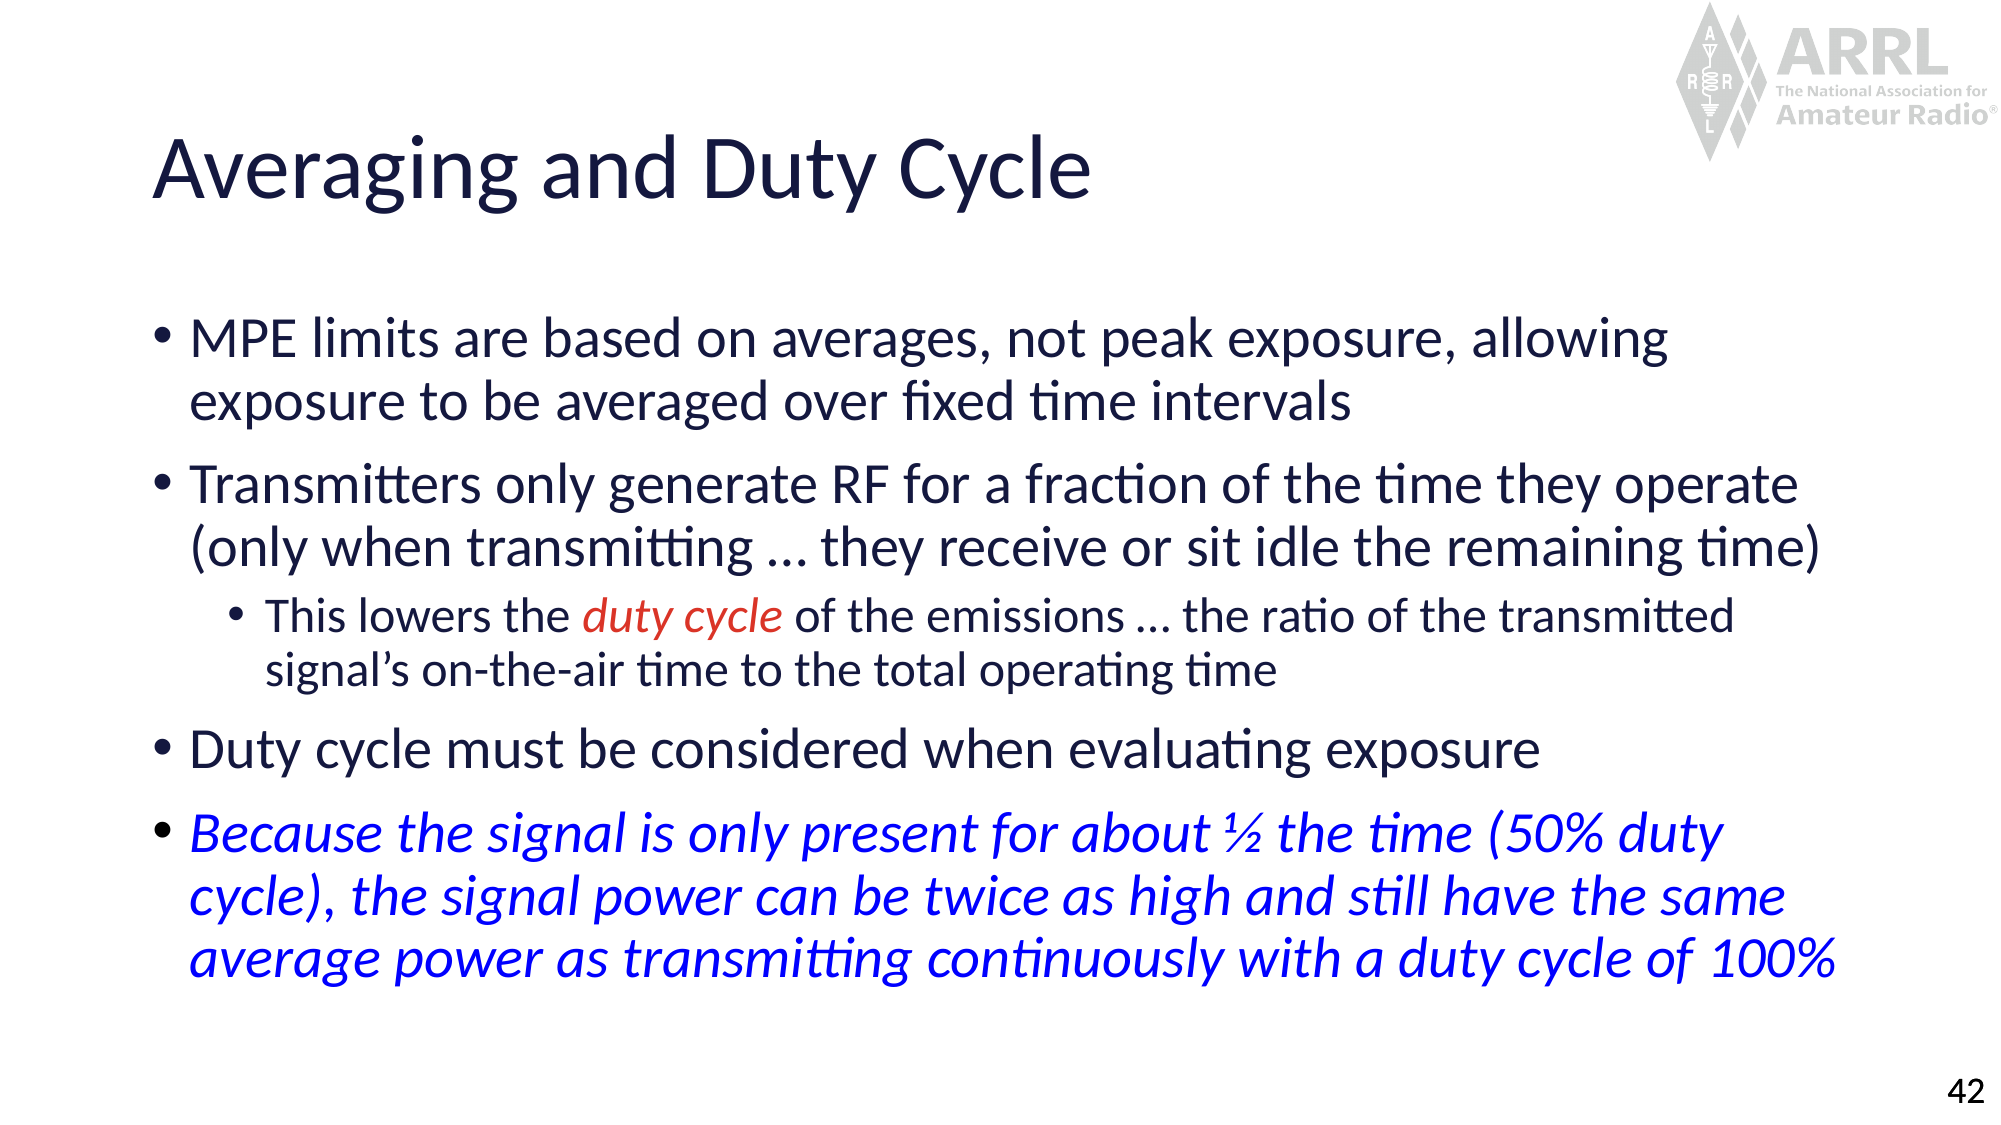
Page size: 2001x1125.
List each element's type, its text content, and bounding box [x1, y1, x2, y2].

title Averaging and Duty Cycle [137, 59, 1863, 278]
list MPE limits are based on averages, not peak exposure, allowing exposure to be averaged over fixed time intervals Transmitters only generate RF for a fraction of the time they operate (only when transmitting … they receive or sit idle the remaining time) This lowers the duty cycle of the emissions … the ratio of the transmitted signal’s on-the-air time to the total operating time Duty cycle must be considered when evaluating exposure Because the signal is only present for about ½ the time (50% duty cycle), the signal power can be twice as high and still have the same average power as transmitting continuously with a duty cycle of 100% [137, 299, 1863, 1014]
picture [1674, 0, 2000, 164]
